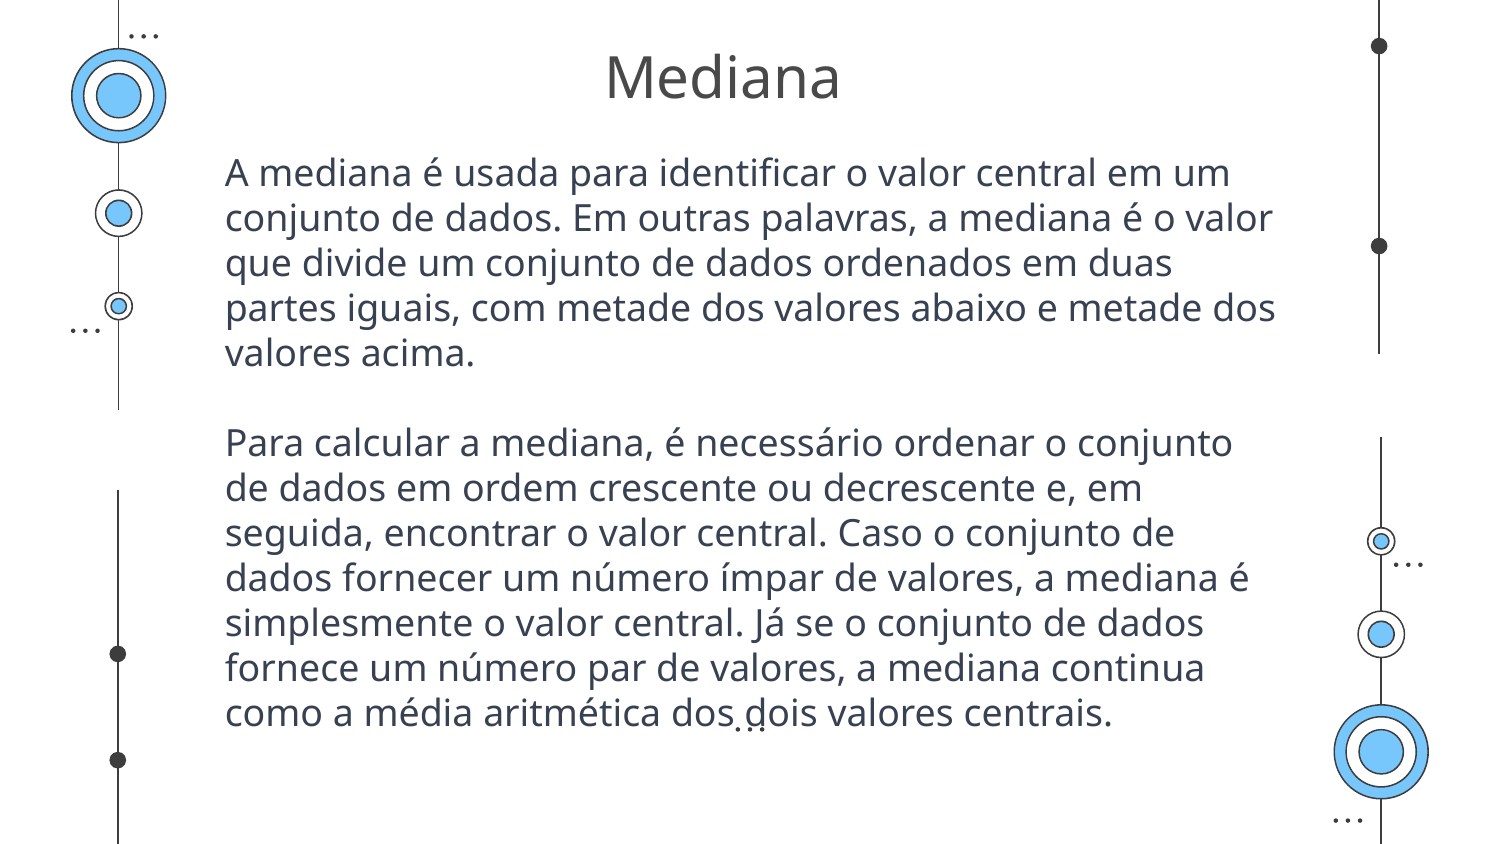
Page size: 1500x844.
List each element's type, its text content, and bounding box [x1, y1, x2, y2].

text_box A mediana é usada para identificar o valor central em um conjunto de dados. Em outras palavras, a mediana é o valor que divide um conjunto de dados ordenados em duas partes iguais, com metade dos valores abaixo e metade dos valores acima. Para calcular a mediana, é necessário ordenar o conjunto de dados em ordem crescente ou decrescente e, em seguida, encontrar o valor central. Caso o conjunto de dados fornecer um número ímpar de valores, a mediana é simplesmente o valor central. Já se o conjunto de dados fornece um número par de valores, a mediana continua como a média aritmética dos dois valores centrais. [210, 141, 1303, 787]
title Mediana [328, 25, 1118, 120]
